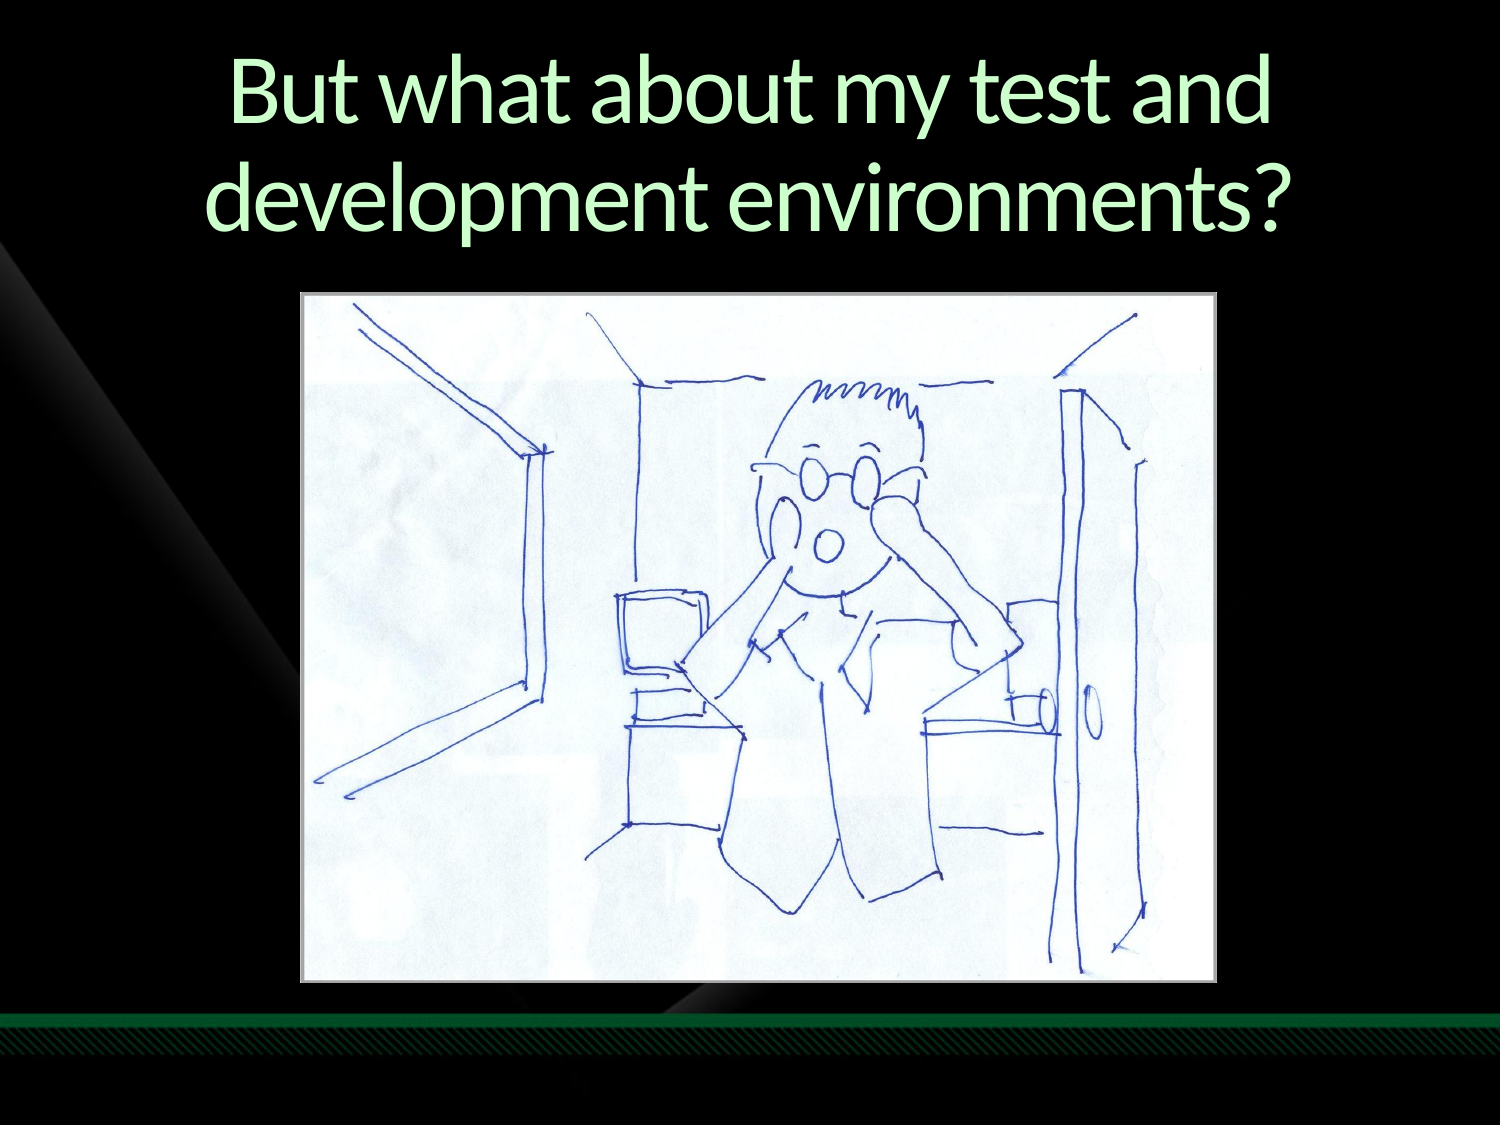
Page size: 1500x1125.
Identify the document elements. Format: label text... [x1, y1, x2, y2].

picture [0, 0, 1500, 1125]
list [300, 291, 1217, 983]
title But what about my test and development environments? [62, 37, 1438, 256]
